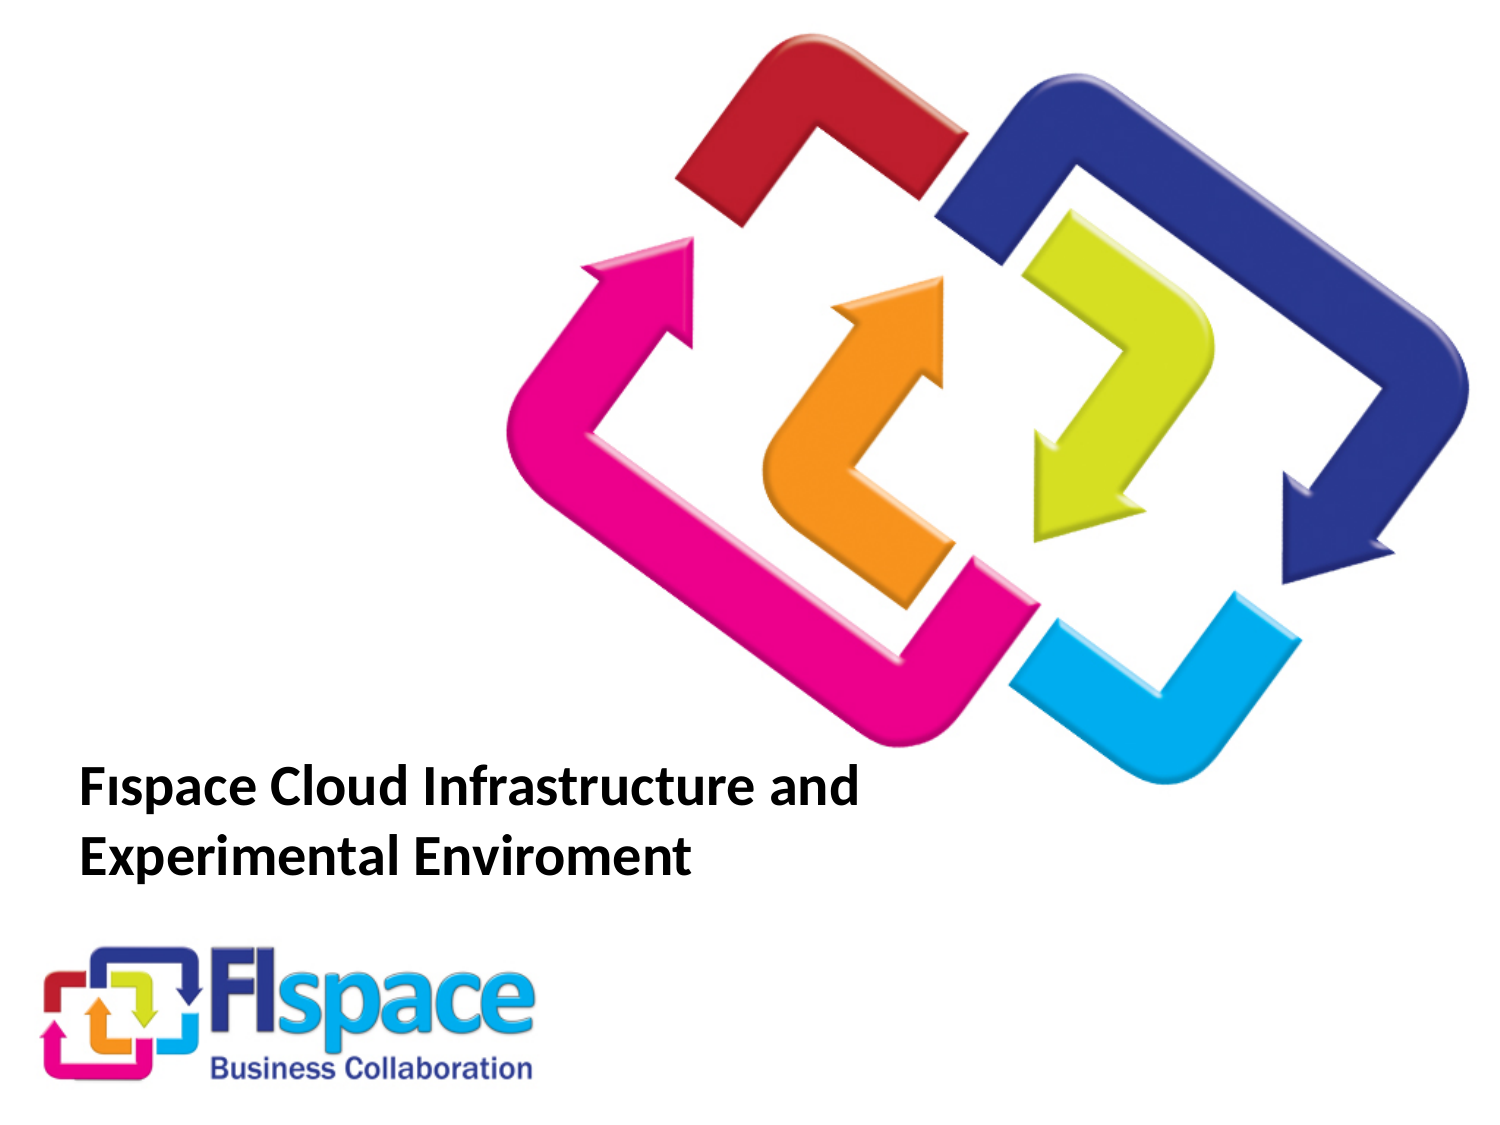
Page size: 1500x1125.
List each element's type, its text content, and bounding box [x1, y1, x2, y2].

text_box Fıspace Cloud Infrastructure and Experimental Enviroment [64, 739, 1105, 895]
picture [0, 0, 1500, 1125]
